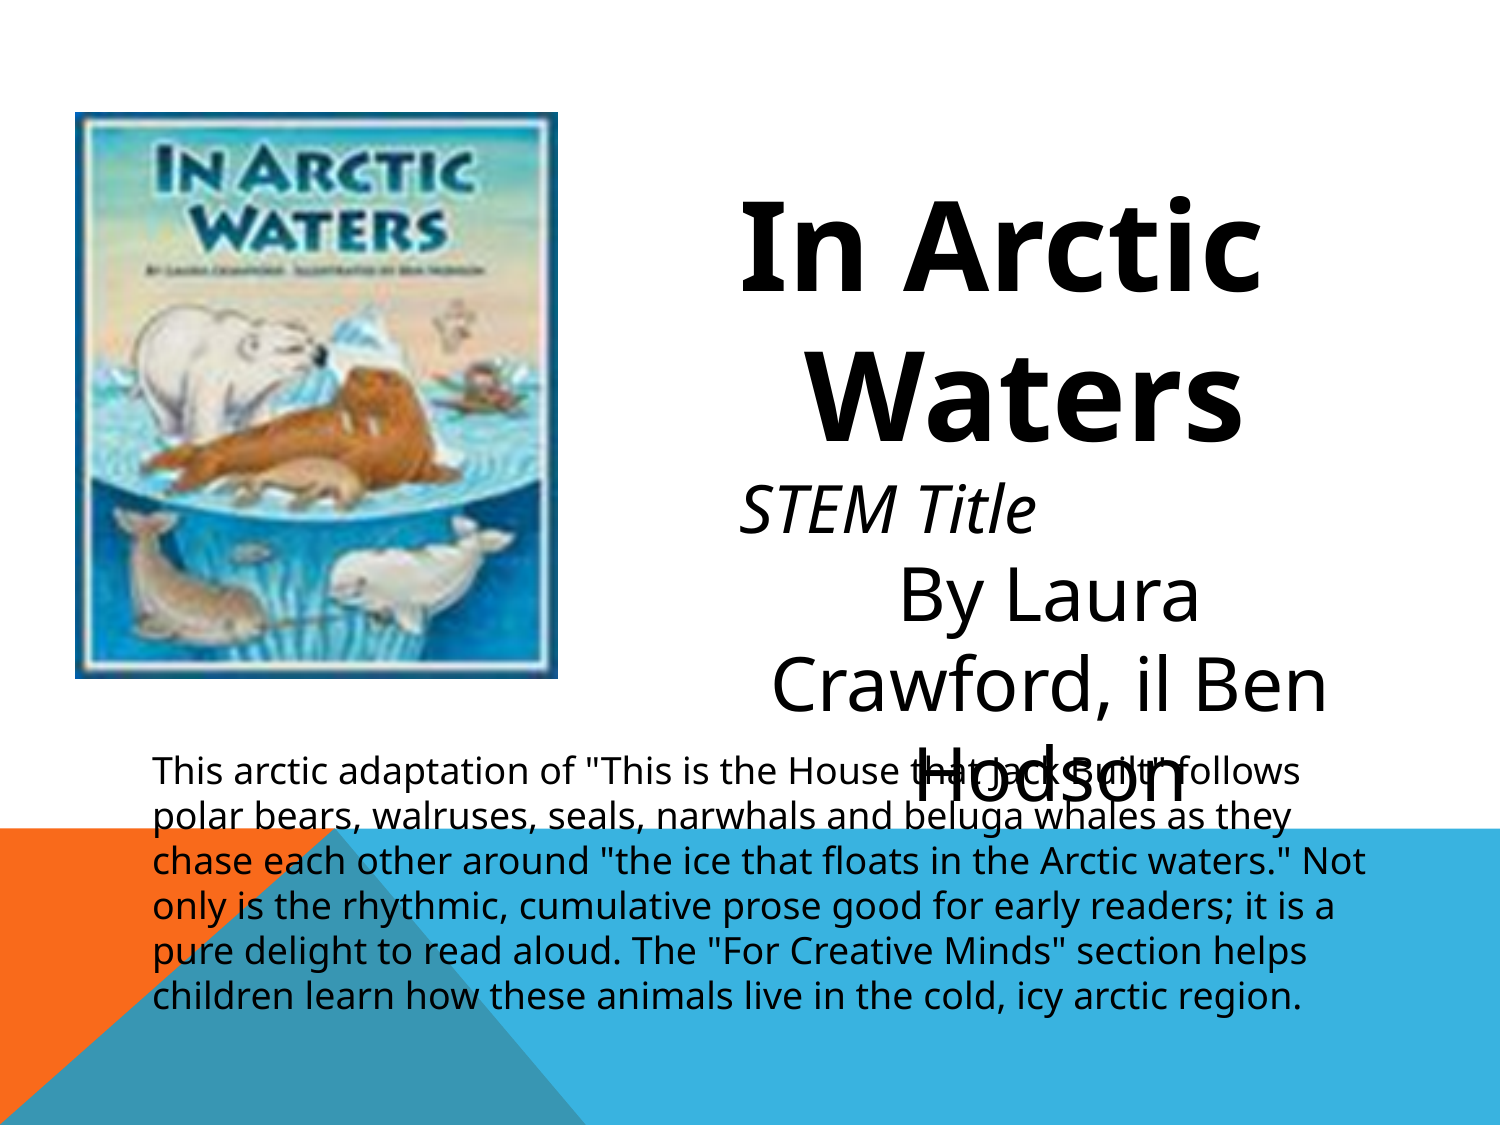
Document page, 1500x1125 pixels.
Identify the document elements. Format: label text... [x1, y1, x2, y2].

picture [74, 112, 559, 679]
text_box In Arctic Waters STEM Title By Laura Crawford, il Ben Hodson [725, 159, 1375, 739]
text_box This arctic adaptation of "This is the House that Jack Built" follows polar bears, walruses, seals, narwhals and beluga whales as they chase each other around "the ice that floats in the Arctic waters." Not only is the rhythmic, cumulative prose good for early readers; it is a pure delight to read aloud. The "For Creative Minds" section helps children learn how these animals live in the cold, icy arctic region. [137, 739, 1400, 1025]
